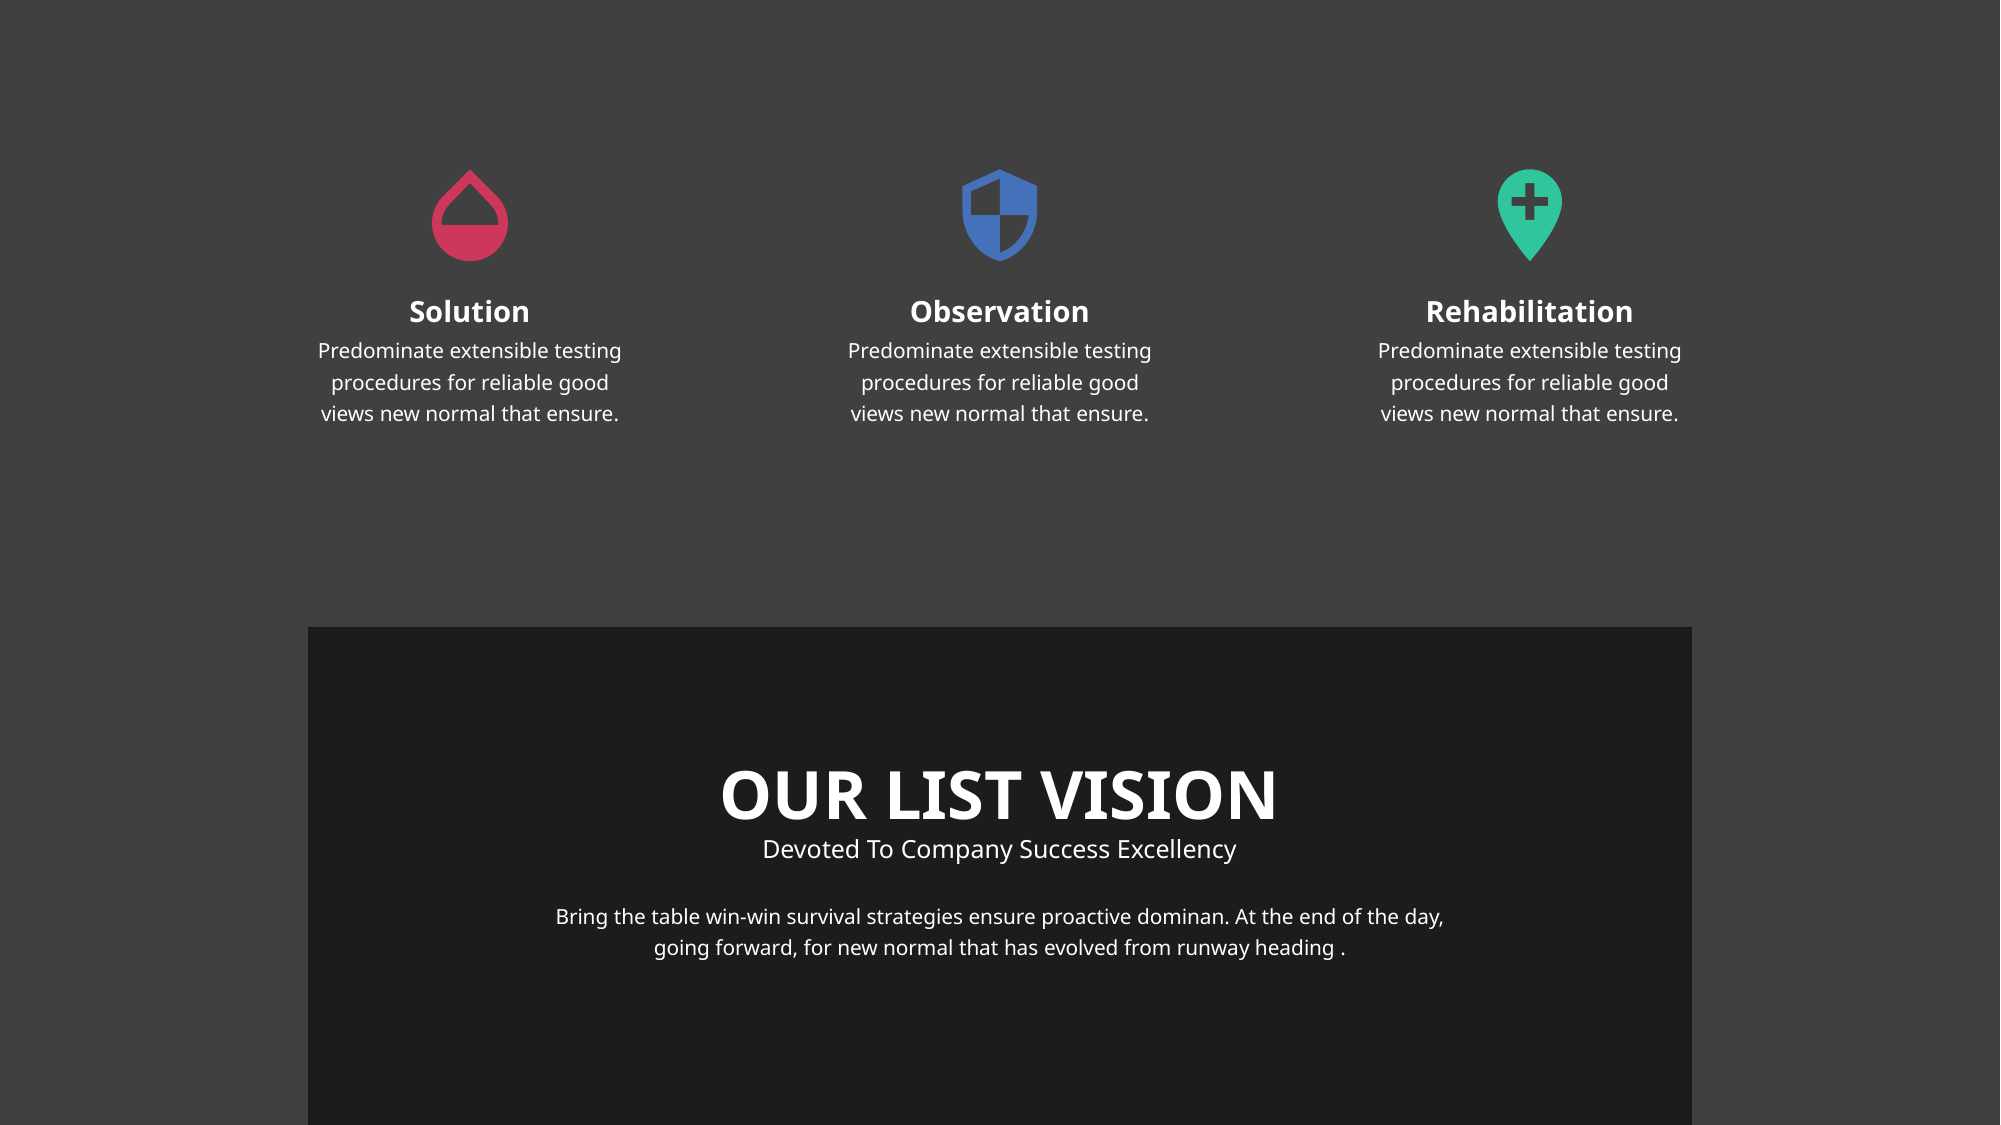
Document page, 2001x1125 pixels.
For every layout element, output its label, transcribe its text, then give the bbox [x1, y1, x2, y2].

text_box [549, 760, 1450, 959]
text_box Predominate extensible testing procedures for reliable good views new normal that ensure. [837, 331, 1162, 426]
text_box [431, 169, 508, 262]
picture [308, 593, 1692, 1125]
text_box Rehabilitation [1367, 292, 1692, 328]
text_box Predominate extensible testing procedures for reliable good views new normal that ensure. [308, 331, 632, 426]
text_box [962, 169, 1038, 262]
text_box [1497, 169, 1563, 262]
text_box Predominate extensible testing procedures for reliable good views new normal that ensure. [1367, 331, 1692, 426]
text_box Solution [308, 292, 632, 328]
text_box Observation [837, 292, 1162, 328]
